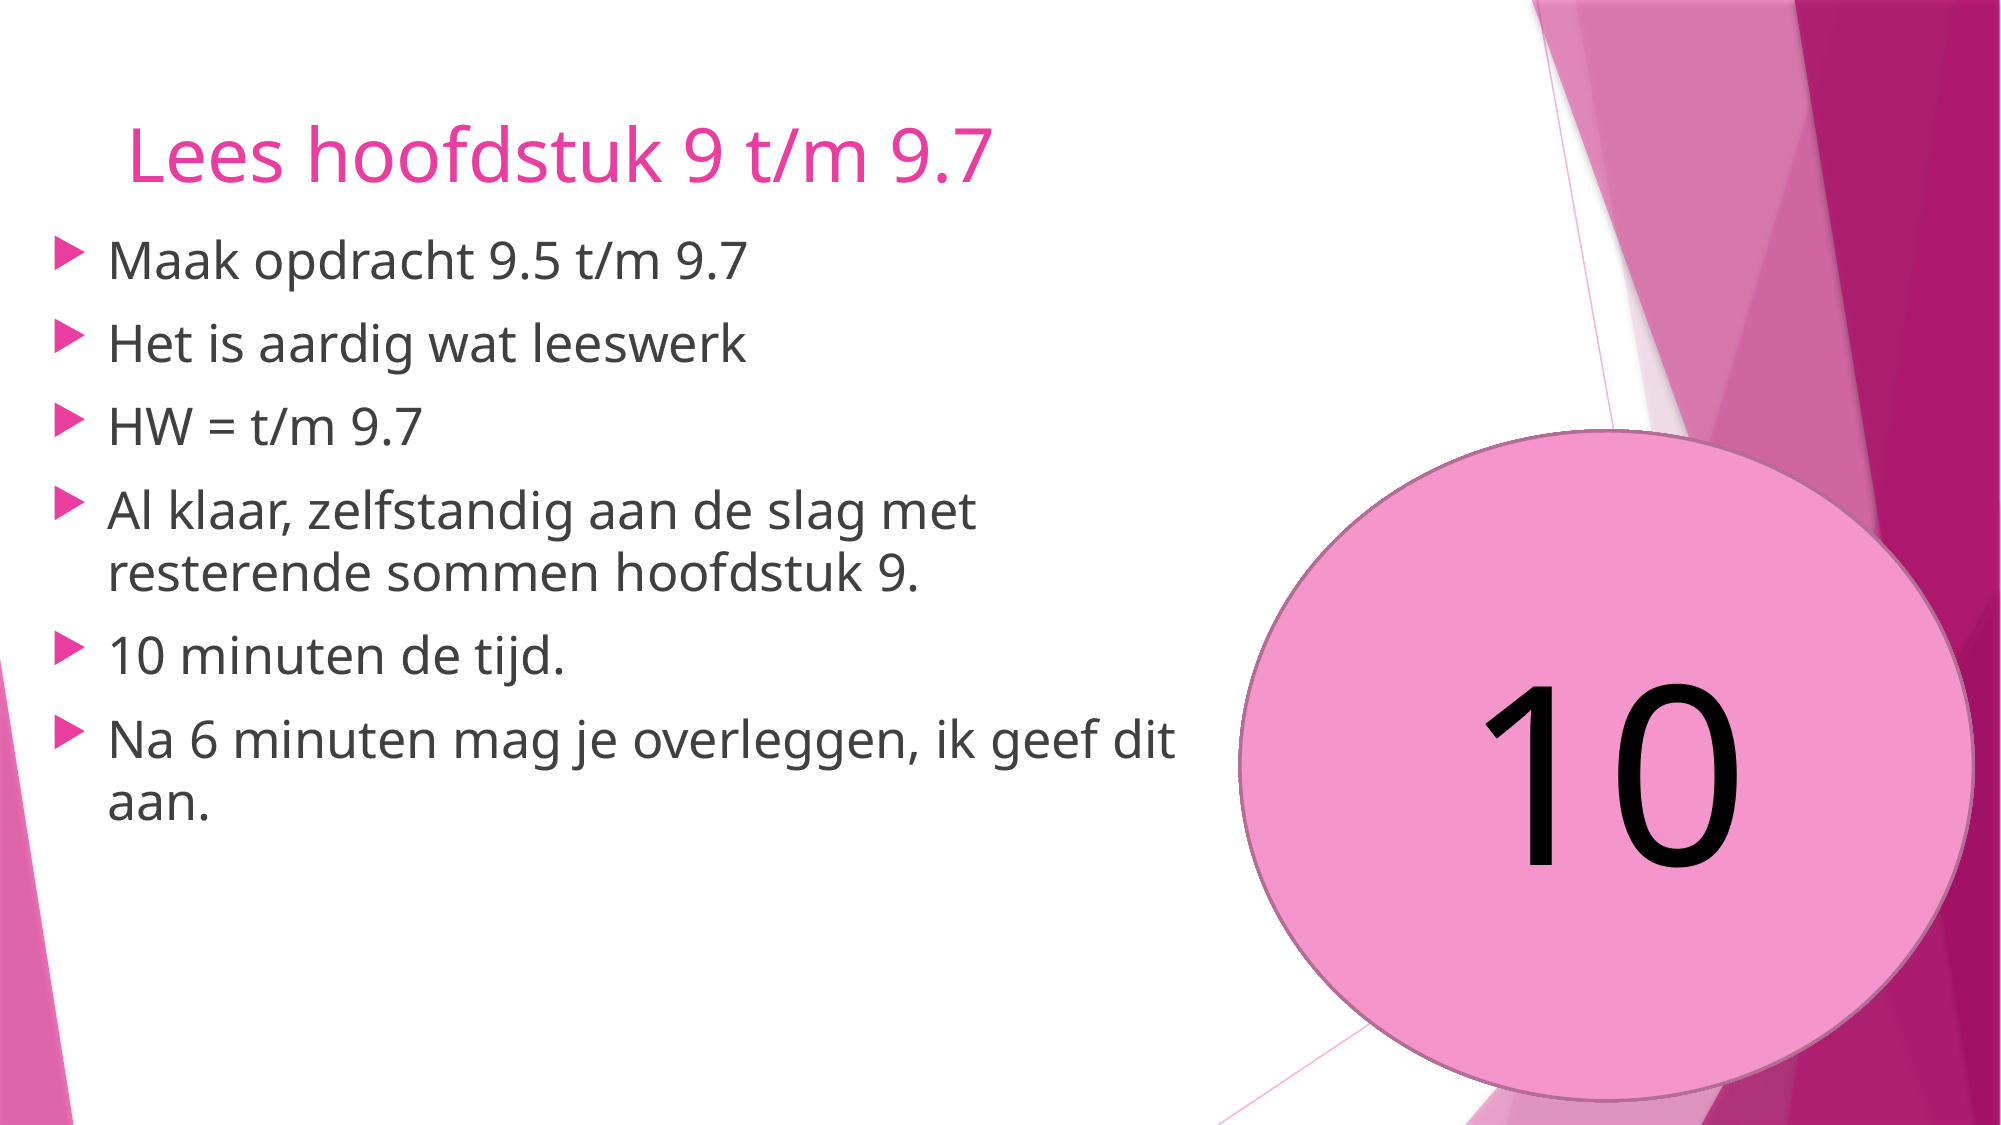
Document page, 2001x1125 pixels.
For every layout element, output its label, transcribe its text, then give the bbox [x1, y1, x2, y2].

title Lees hoofdstuk 9 t/m 9.7 [111, 99, 1522, 317]
list Maak opdracht 9.5 t/m 9.7 Het is aardig wat leeswerk HW = t/m 9.7 Al klaar, zelfstandig aan de slag met resterende sommen hoofdstuk 9. 10 minuten de tijd. Na 6 minuten mag je overleggen, ik geef dit aan. [35, 219, 1241, 1012]
text_box 10 [1238, 429, 1975, 1103]
